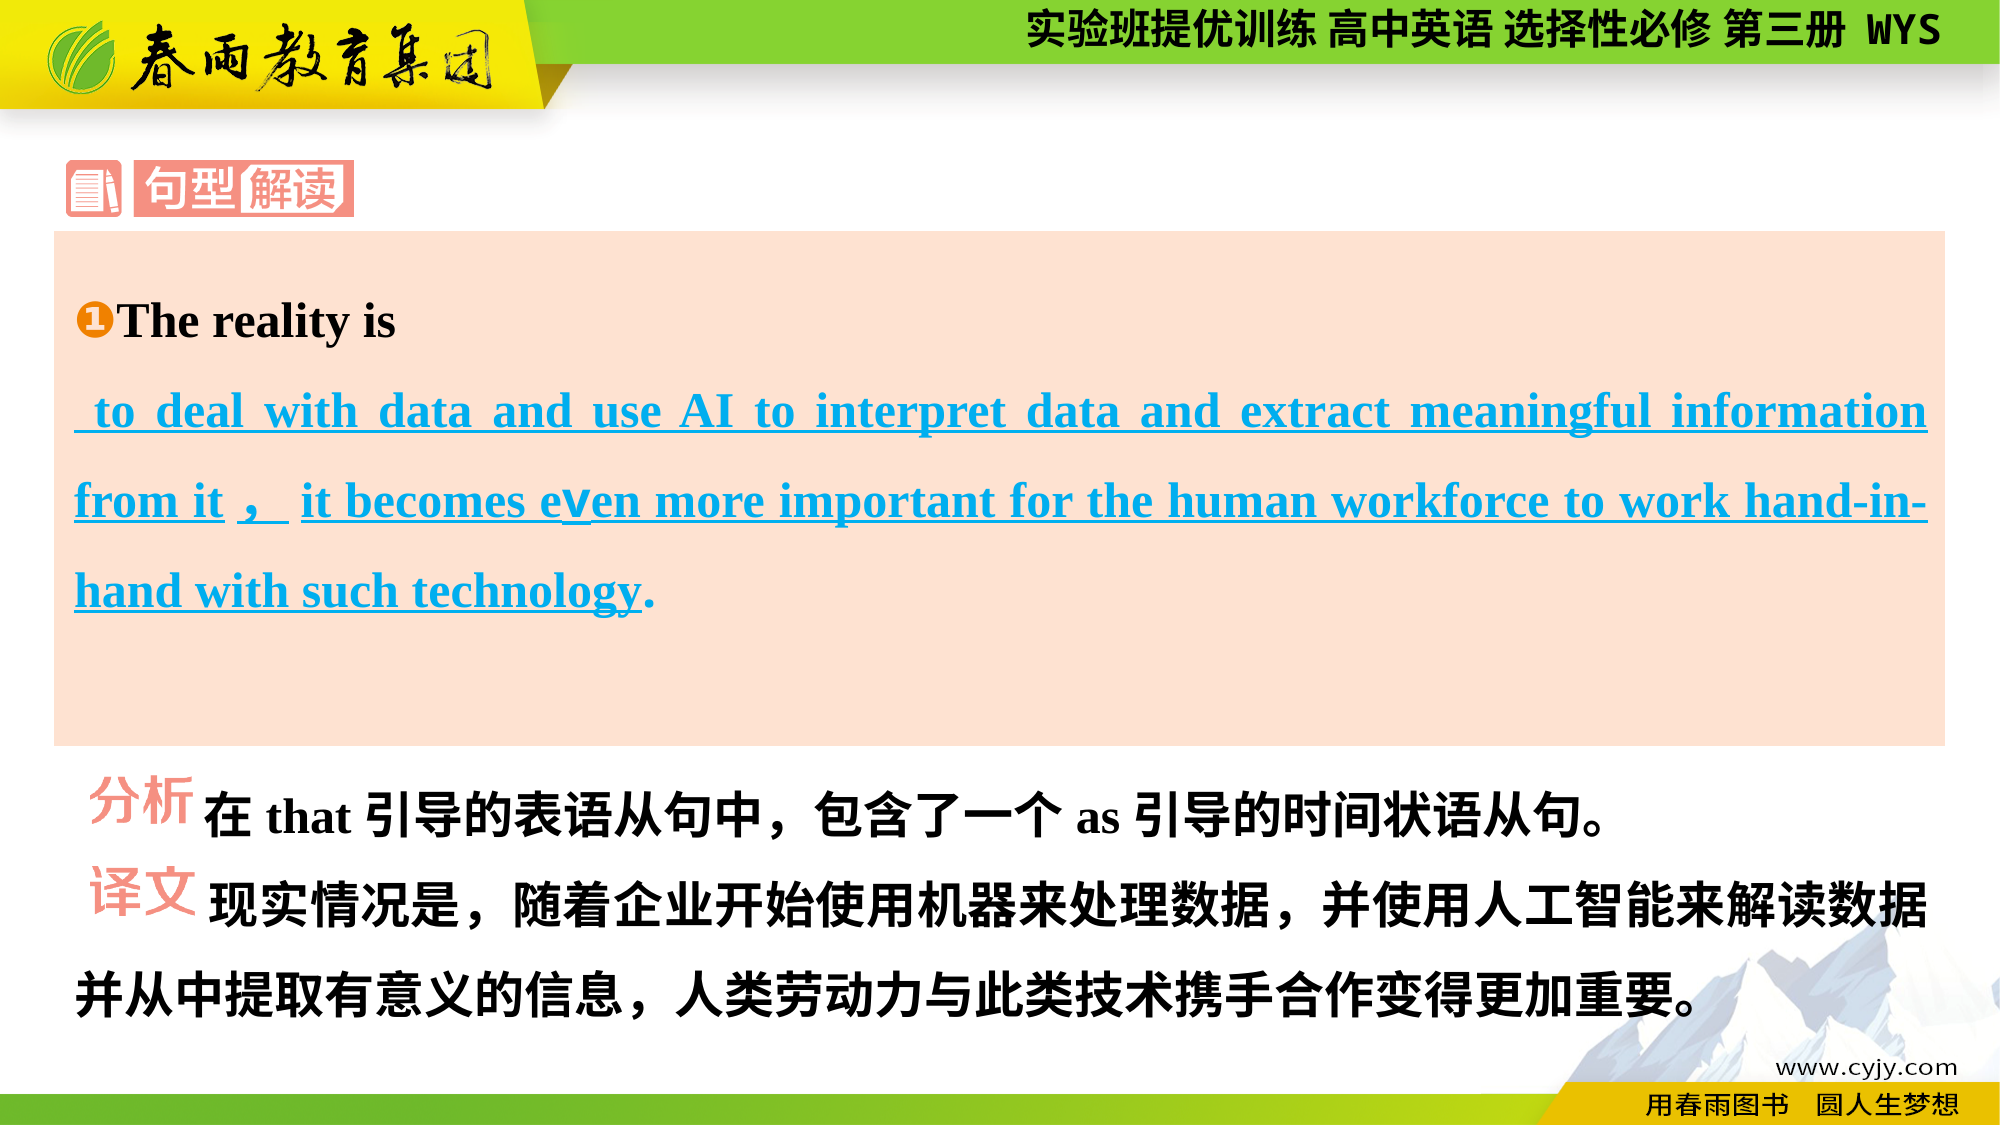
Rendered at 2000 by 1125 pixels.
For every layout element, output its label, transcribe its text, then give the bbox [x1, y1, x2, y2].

picture [0, 0, 2000, 1125]
text_box 在that引导的表语从句中，包含了一个as引导的时间状语从句。 现实情况是，随着企业开始使用机器来处理数据，并使用人工智能来解读数据并从中提取有意义的信息，人类劳动力与此类技术携手合作变得更加重要。 [59, 757, 1944, 1031]
